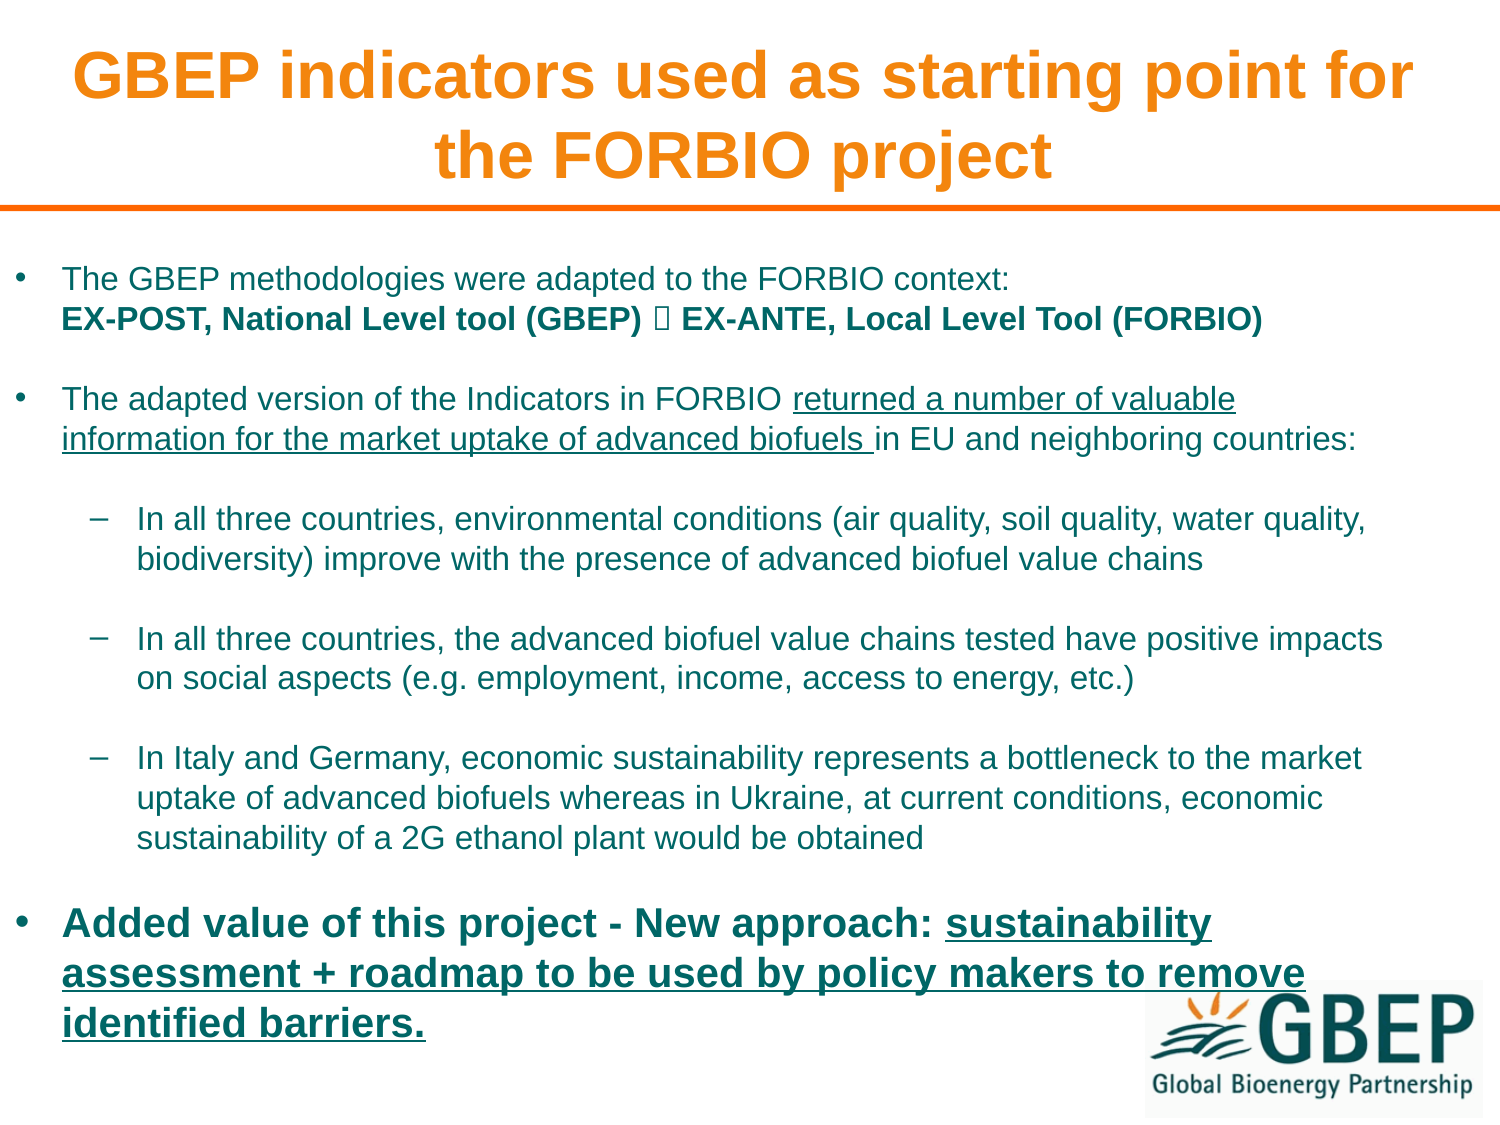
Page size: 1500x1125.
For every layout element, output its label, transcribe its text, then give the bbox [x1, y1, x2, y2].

text_box [64, 731, 1419, 788]
text_box The GBEP methodologies were adapted to the FORBIO context: EX-POST, National Level tool (GBEP)  EX-ANTE, Local Level Tool (FORBIO) The adapted version of the Indicators in FORBIO returned a number of valuable information for the market uptake of advanced biofuels in EU and neighboring countries: In all three countries, environmental conditions (air quality, soil quality, water quality, biodiversity) improve with the presence of advanced biofuel value chains In all three countries, the advanced biofuel value chains tested have positive impacts on social aspects (e.g. employment, income, access to energy, etc.) In Italy and Germany, economic sustainability represents a bottleneck to the market uptake of advanced biofuels whereas in Ukraine, at current conditions, economic sustainability of a 2G ethanol plant would be obtained Added value of this project - New approach: sustainability assessment + roadmap to be used by policy makers to remove identified barriers. [0, 249, 1405, 1104]
text_box GBEP indicators used as starting point for the FORBIO project [50, 24, 1438, 200]
picture [1145, 980, 1483, 1118]
